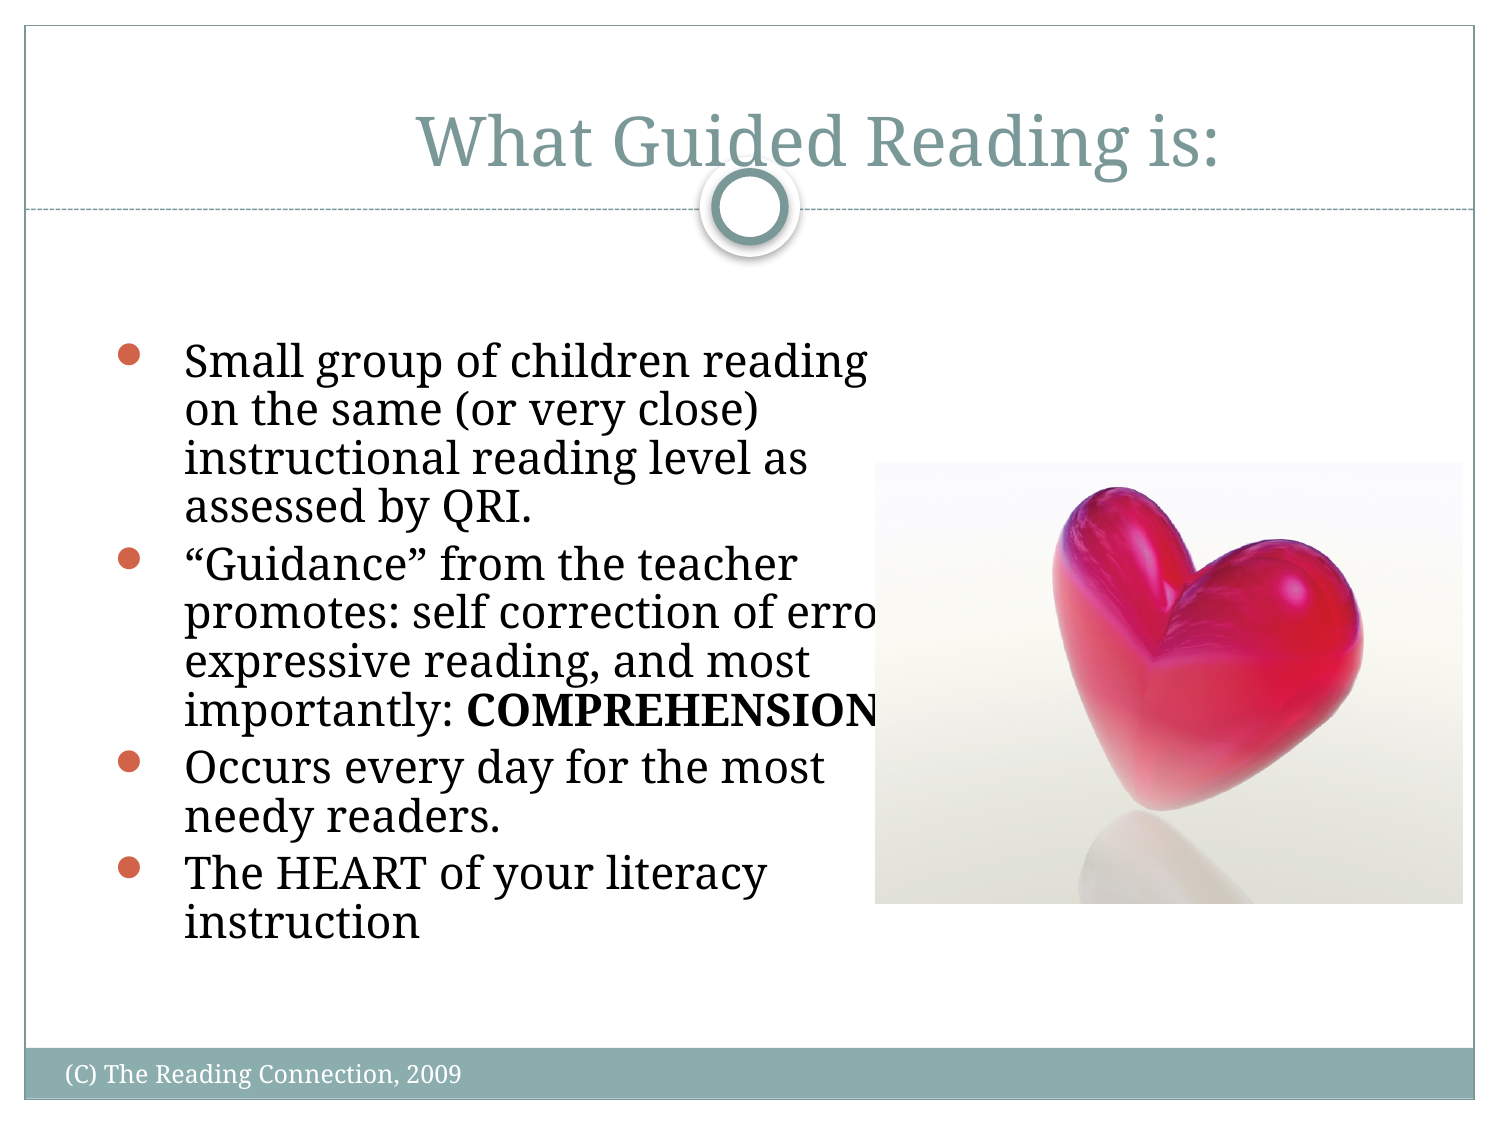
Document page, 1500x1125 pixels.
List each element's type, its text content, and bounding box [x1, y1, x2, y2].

footer (C) The Reading Connection, 2009 [50, 1051, 638, 1112]
list Small group of children reading on the same (or very close) instructional reading level as assessed by QRI. “Guidance” from the teacher promotes: self correction of errors, expressive reading, and most importantly: COMPREHENSION Occurs every day for the most needy readers. The HEART of your literacy instruction [99, 331, 950, 1006]
picture [874, 462, 1463, 905]
title What Guided Reading is: [188, 35, 1468, 188]
